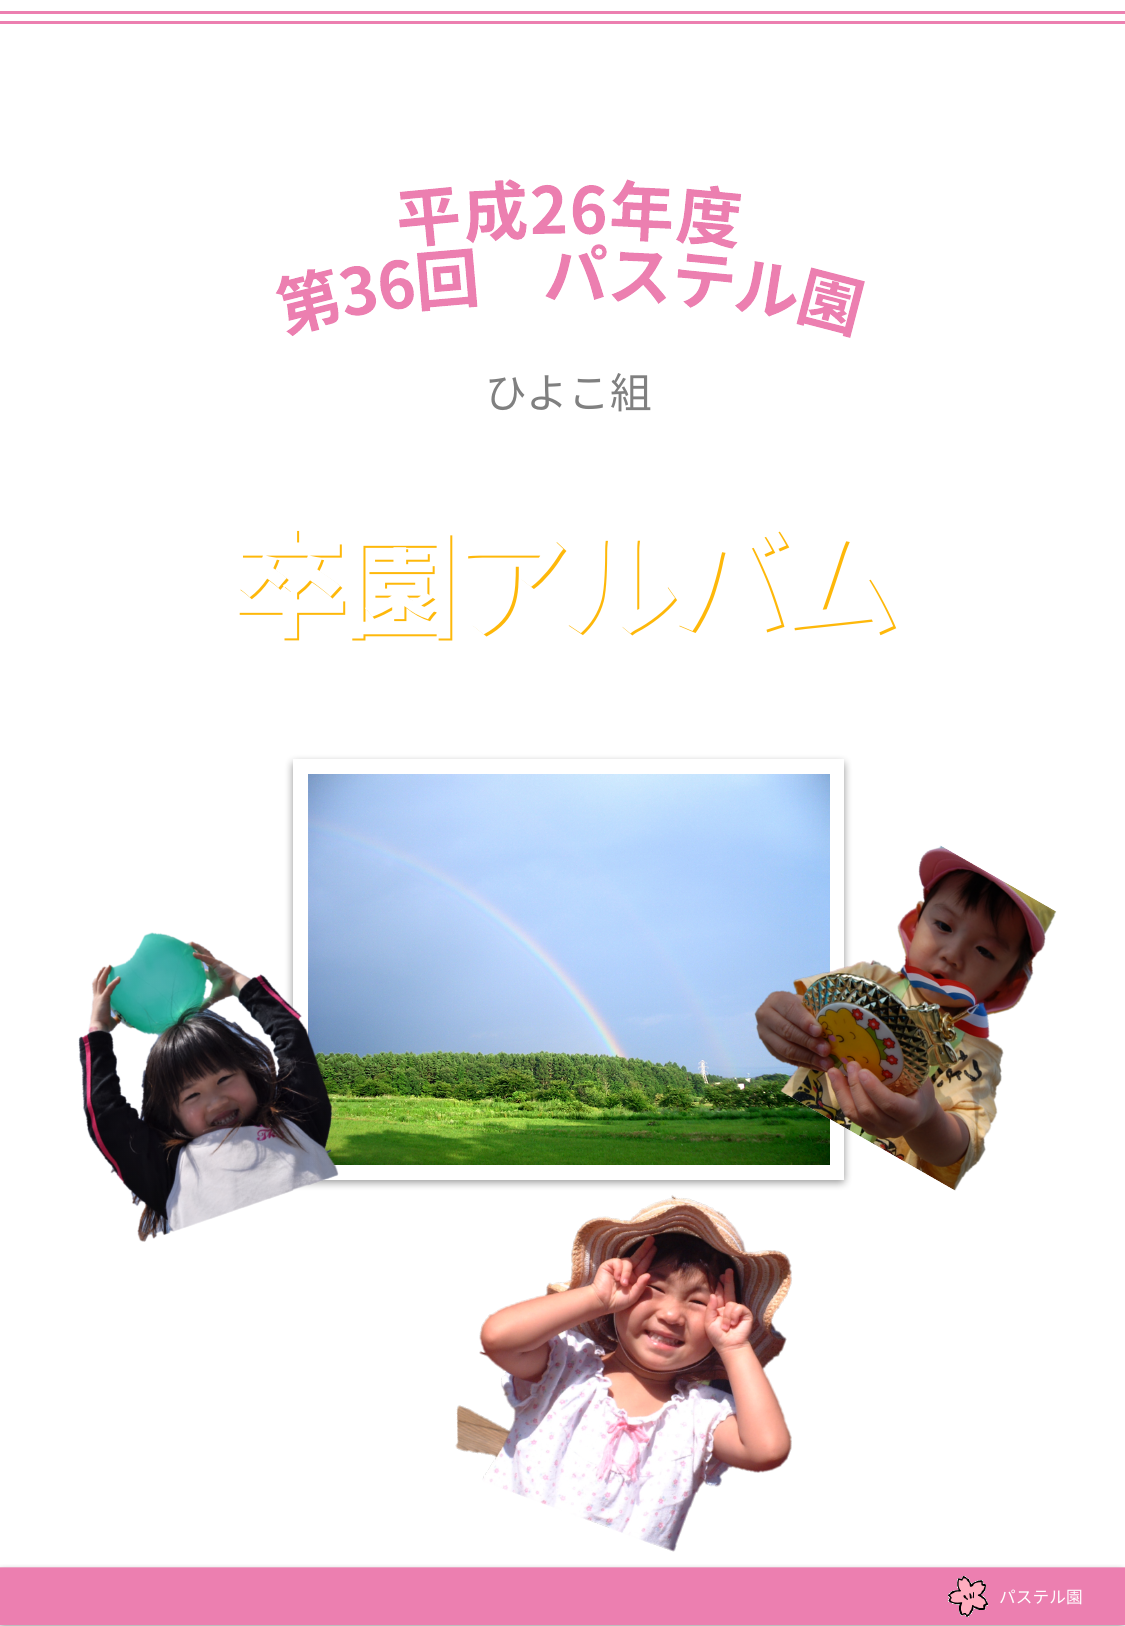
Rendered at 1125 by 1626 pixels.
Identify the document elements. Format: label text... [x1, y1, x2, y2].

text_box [0, 503, 1125, 664]
text_box ひよこ組 [470, 359, 667, 425]
picture [3, 773, 1125, 1625]
picture [947, 1575, 989, 1618]
